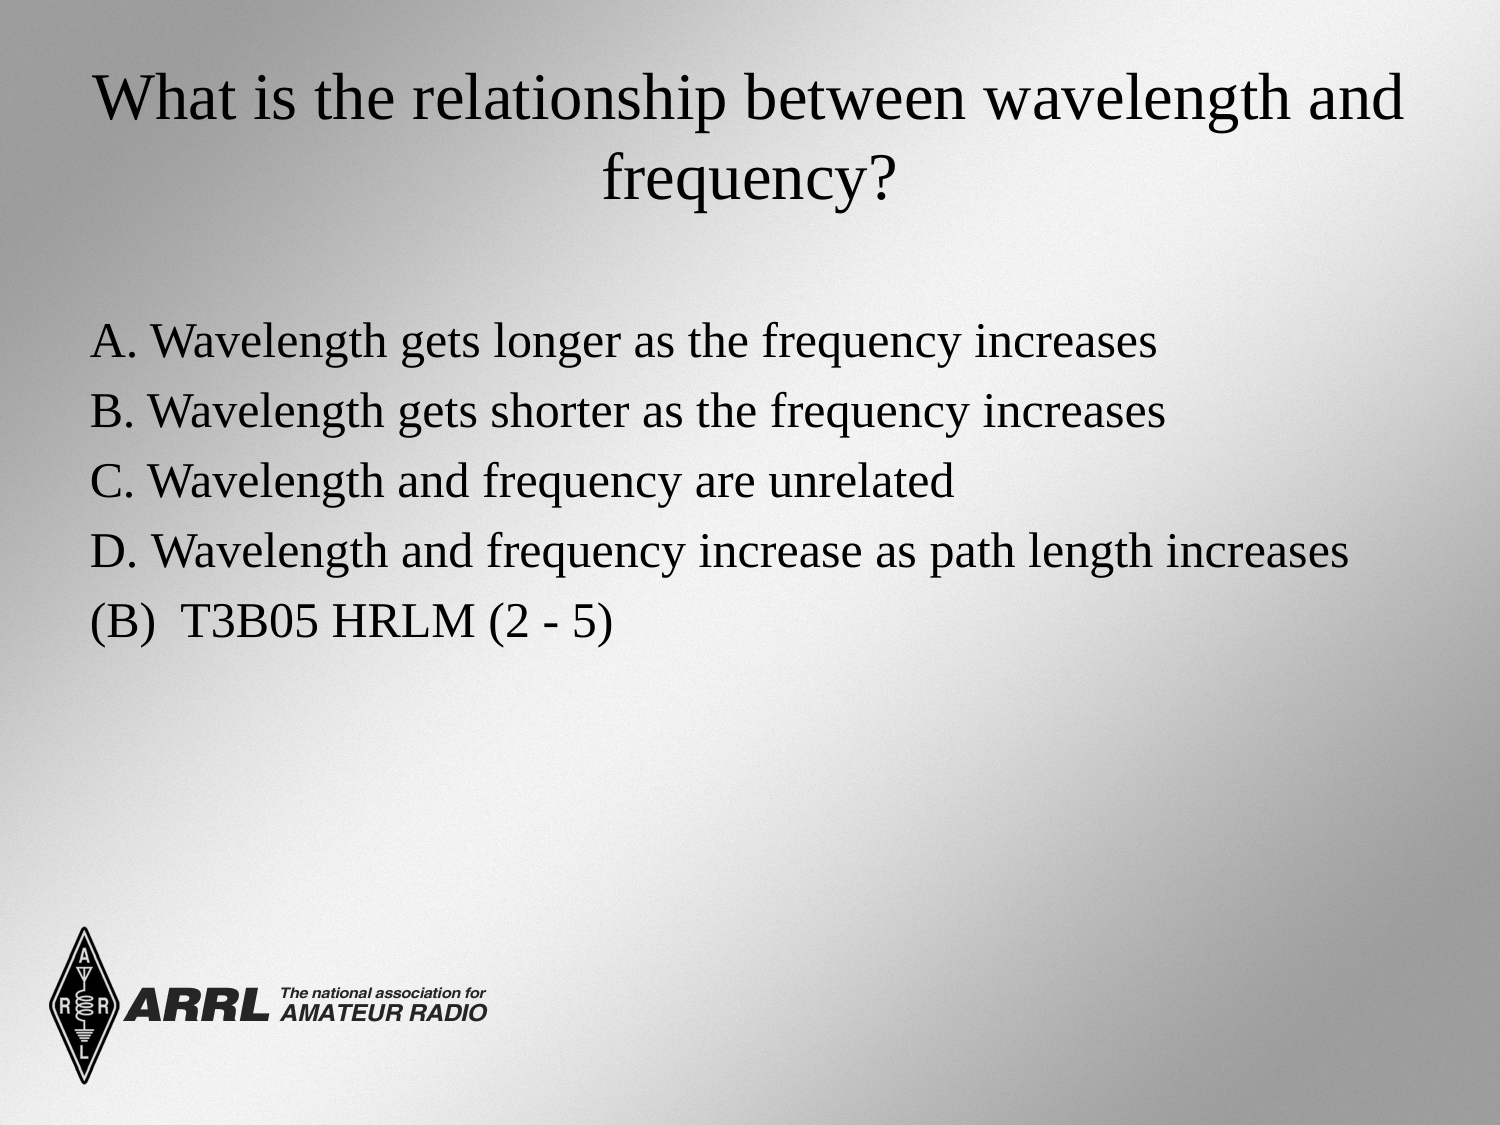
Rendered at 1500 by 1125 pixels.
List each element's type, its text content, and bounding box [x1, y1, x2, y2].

picture [0, 0, 1500, 1125]
list A. Wavelength gets longer as the frequency increases B. Wavelength gets shorter as the frequency increases C. Wavelength and frequency are unrelated D. Wavelength and frequency increase as path length increases (B) T3B05 HRLM (2 - 5) [75, 299, 1425, 1005]
title What is the relationship between wavelength and frequency? [75, 45, 1425, 233]
